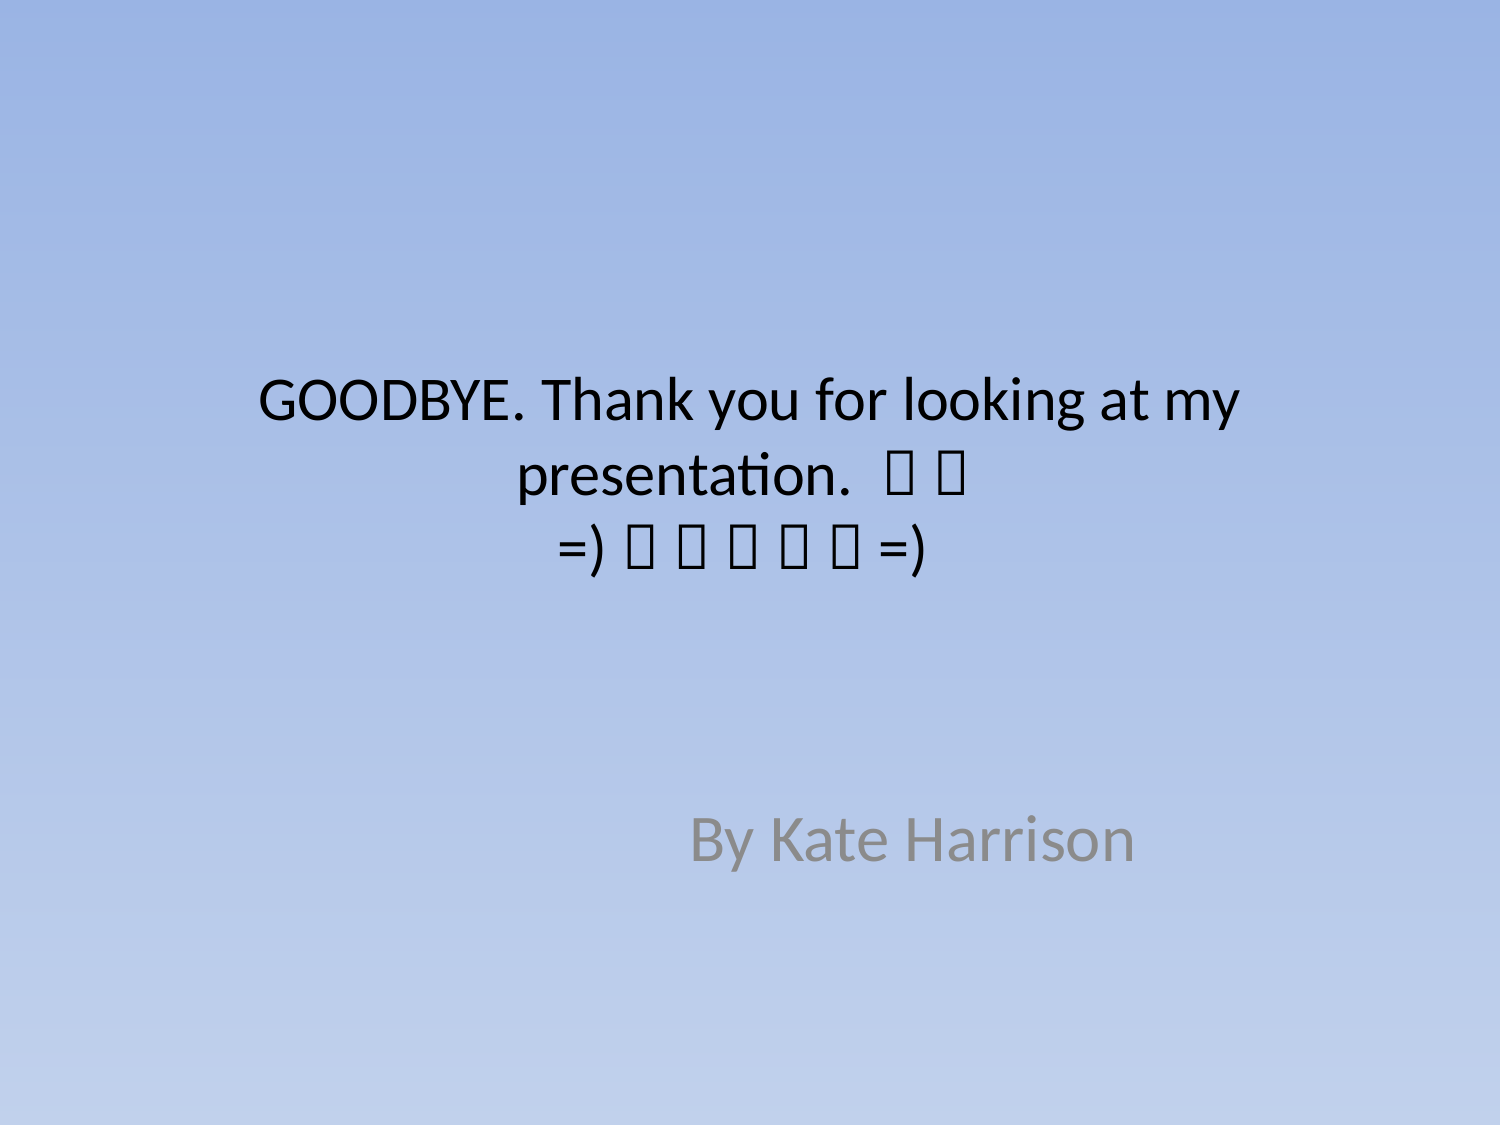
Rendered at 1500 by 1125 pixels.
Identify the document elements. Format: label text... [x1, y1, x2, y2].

title GOODBYE. Thank you for looking at my presentation.   =)      =) [112, 349, 1388, 591]
subtitle By Kate Harrison [395, 786, 1446, 1075]
